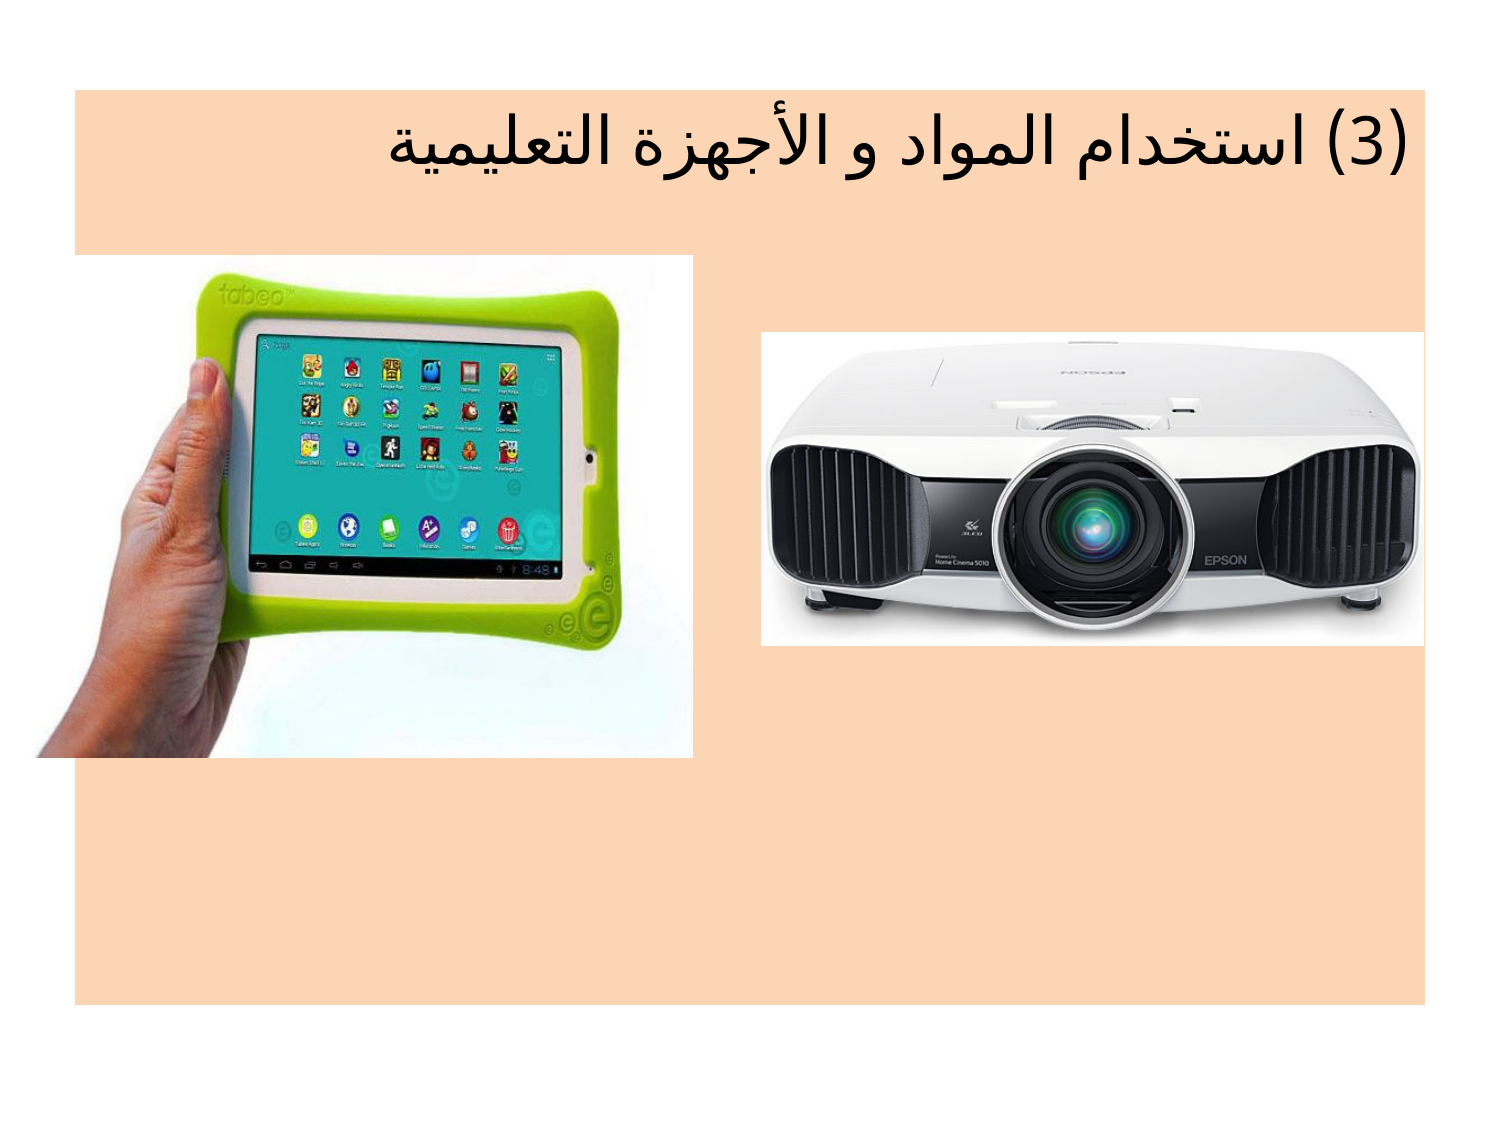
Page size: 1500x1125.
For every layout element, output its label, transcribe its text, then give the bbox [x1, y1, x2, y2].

picture [761, 332, 1424, 646]
list (3) استخدام المواد و الأجهزة التعليمية [75, 90, 1425, 1005]
picture [17, 255, 694, 758]
